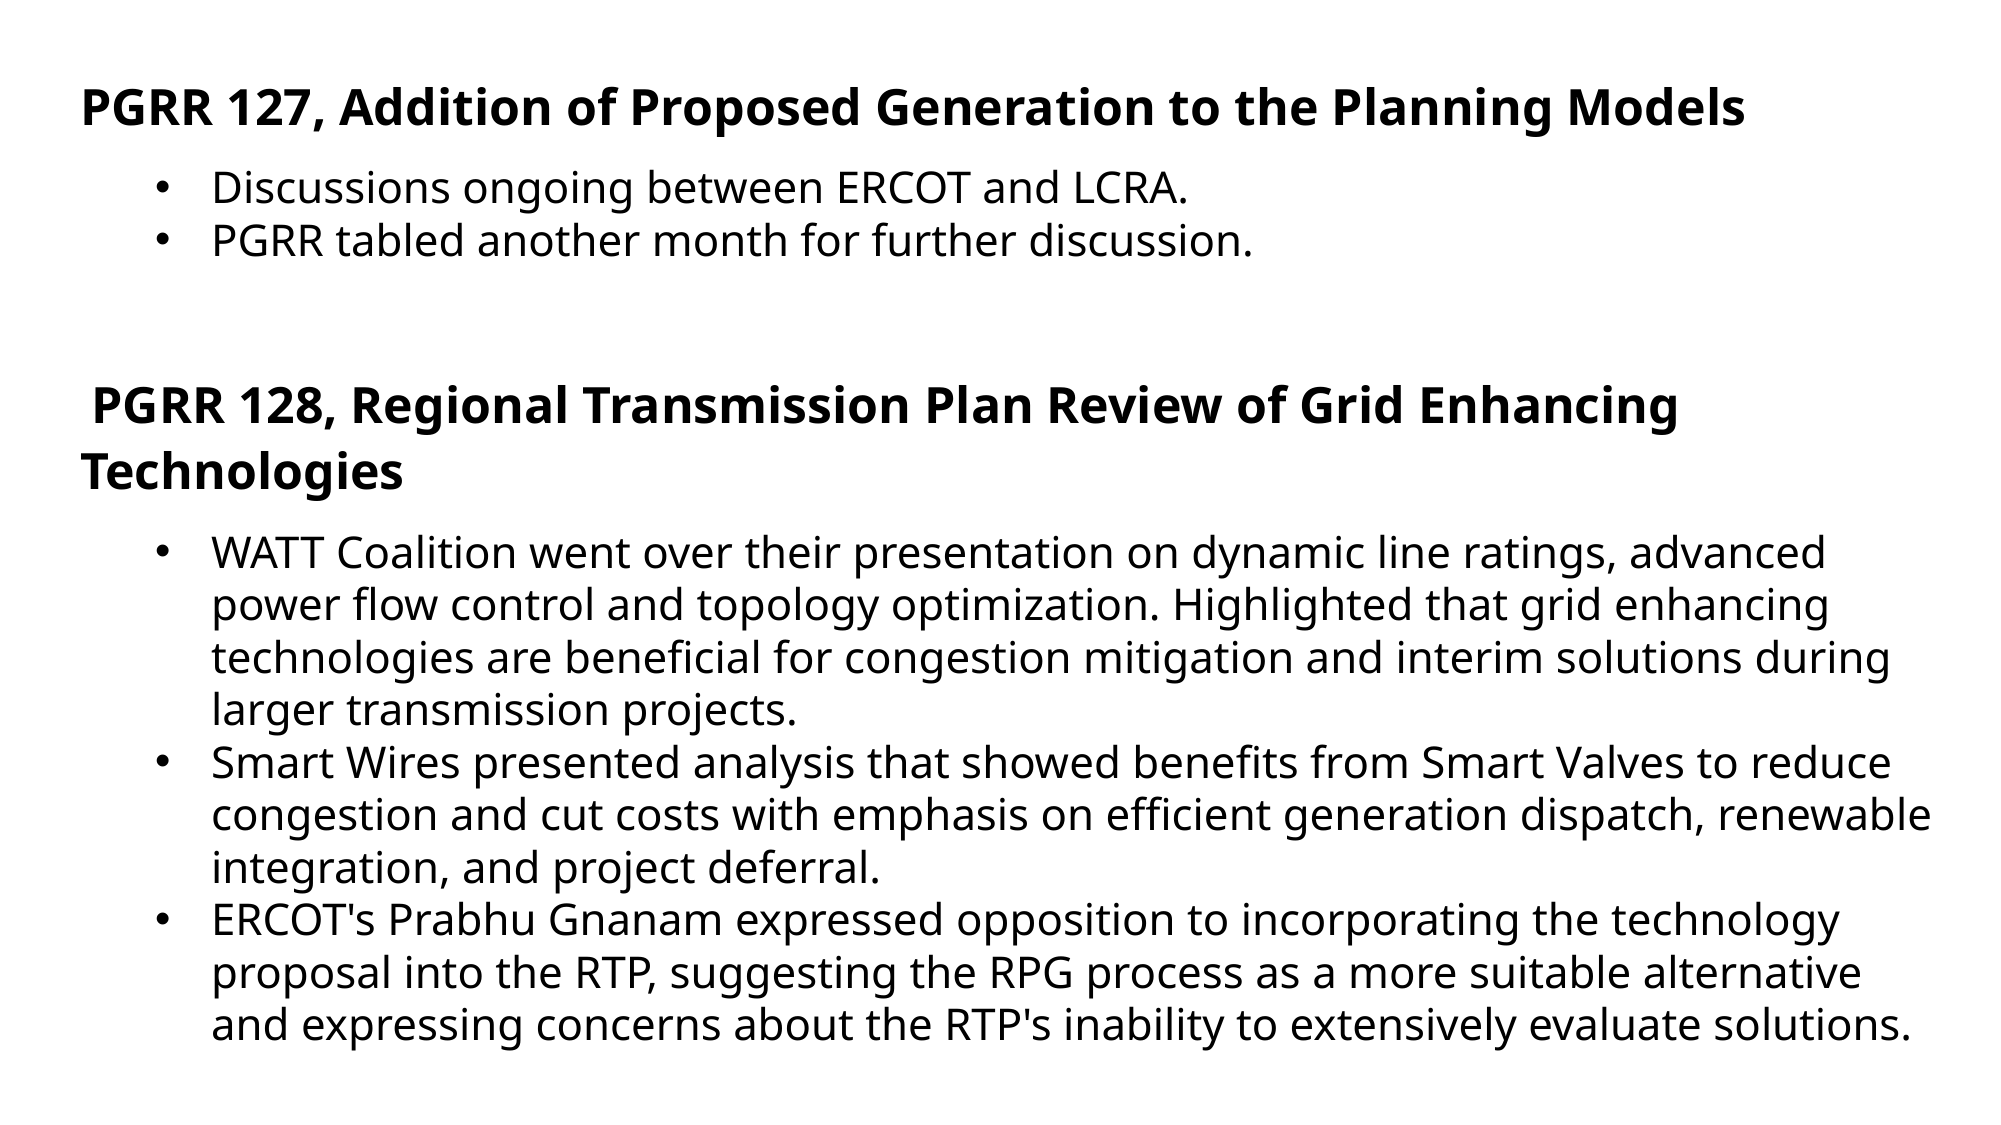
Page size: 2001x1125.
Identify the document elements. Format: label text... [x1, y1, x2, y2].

text_box PGRR 127, Addition of Proposed Generation to the Planning Models Discussions ongoing between ERCOT and LCRA. PGRR tabled another month for further discussion. PGRR 128, Regional Transmission Plan Review of Grid Enhancing Technologies WATT Coalition went over their presentation on dynamic line ratings, advanced power flow control and topology optimization. Highlighted that grid enhancing technologies are beneficial for congestion mitigation and interim solutions during larger transmission projects. Smart Wires presented analysis that showed benefits from Smart Valves to reduce congestion and cut costs with emphasis on efficient generation dispatch, renewable integration, and project deferral. ERCOT's Prabhu Gnanam expressed opposition to incorporating the technology proposal into the RTP, suggesting the RPG process as a more suitable alternative and expressing concerns about the RTP's inability to extensively evaluate solutions. [65, 67, 1954, 1125]
